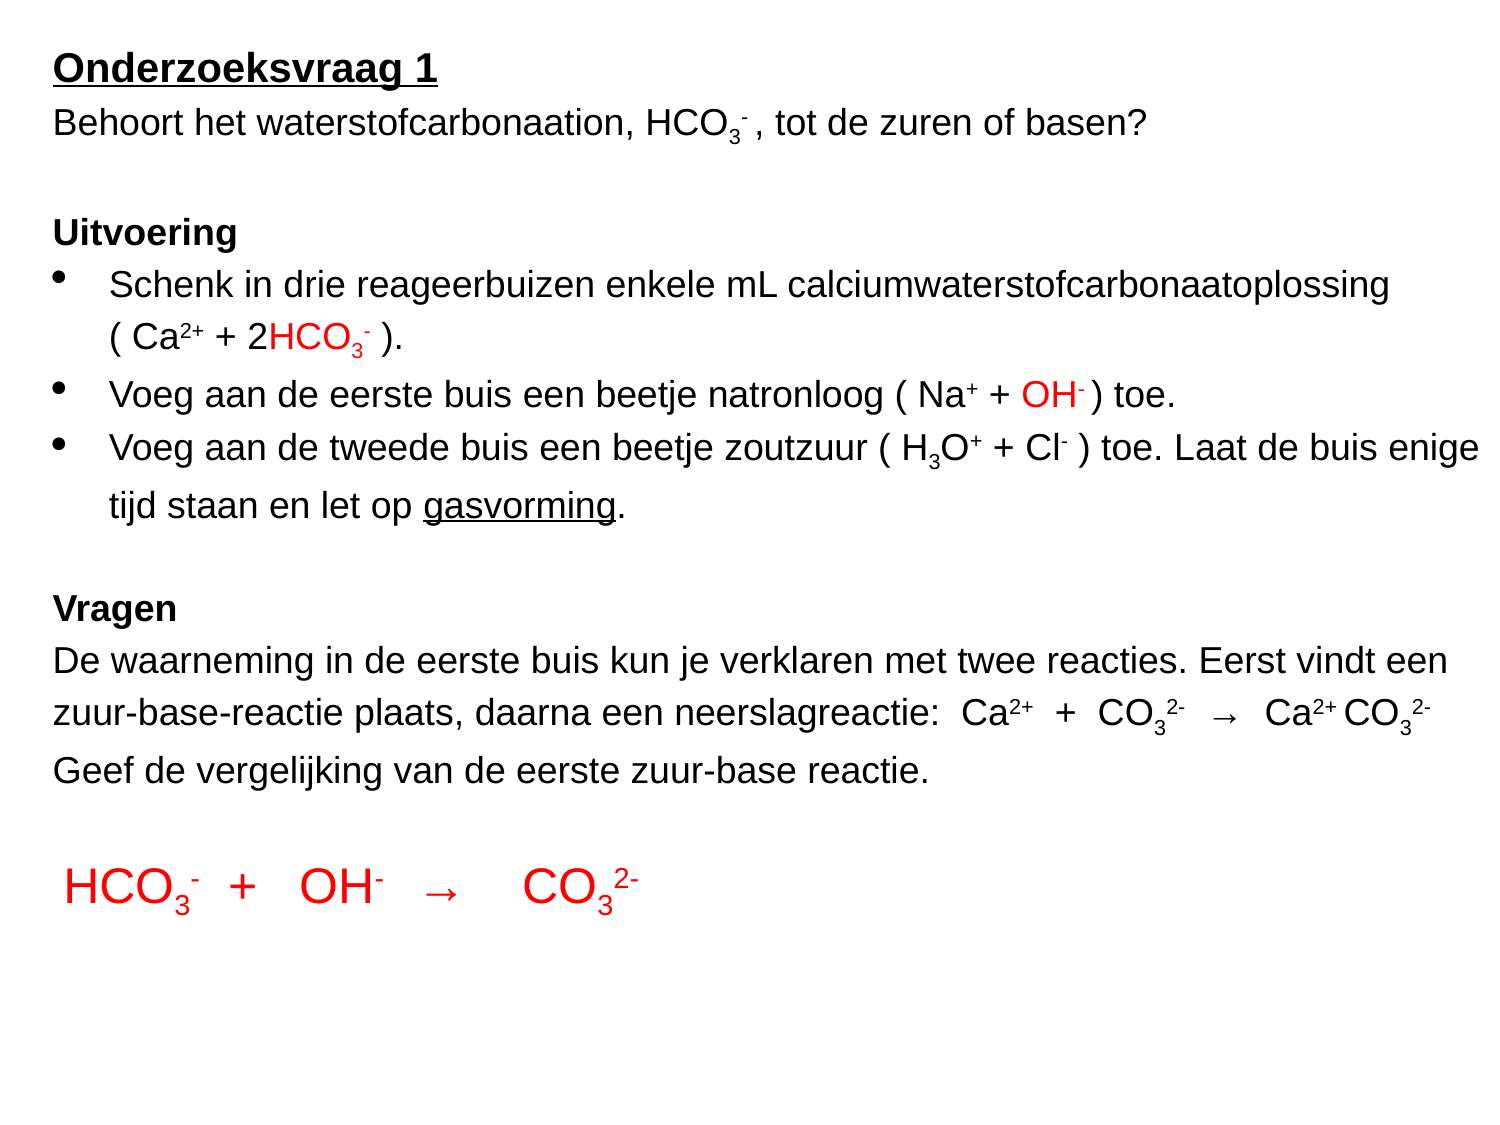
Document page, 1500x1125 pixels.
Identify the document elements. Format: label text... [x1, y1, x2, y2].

text_box Onderzoeksvraag 1 Behoort het waterstofcarbonaation, HCO3- , tot de zuren of basen? Uitvoering Schenk in drie reageerbuizen enkele mL calciumwaterstofcarbonaatoplossing ( Ca2+ + 2HCO3- ). Voeg aan de eerste buis een beetje natronloog ( Na+ + OH- ) toe. Voeg aan de tweede buis een beetje zoutzuur ( H3O+ + Cl- ) toe. Laat de buis enige tijd staan en let op gasvorming. Vragen De waarneming in de eerste buis kun je verklaren met twee reacties. Eerst vindt een zuur-base-reactie plaats, daarna een neerslagreactie: Ca2+ + CO32- → Ca2+ CO32- Geef de vergelijking van de eerste zuur-base reactie. HCO3- + OH- → CO32- [37, 25, 1500, 981]
